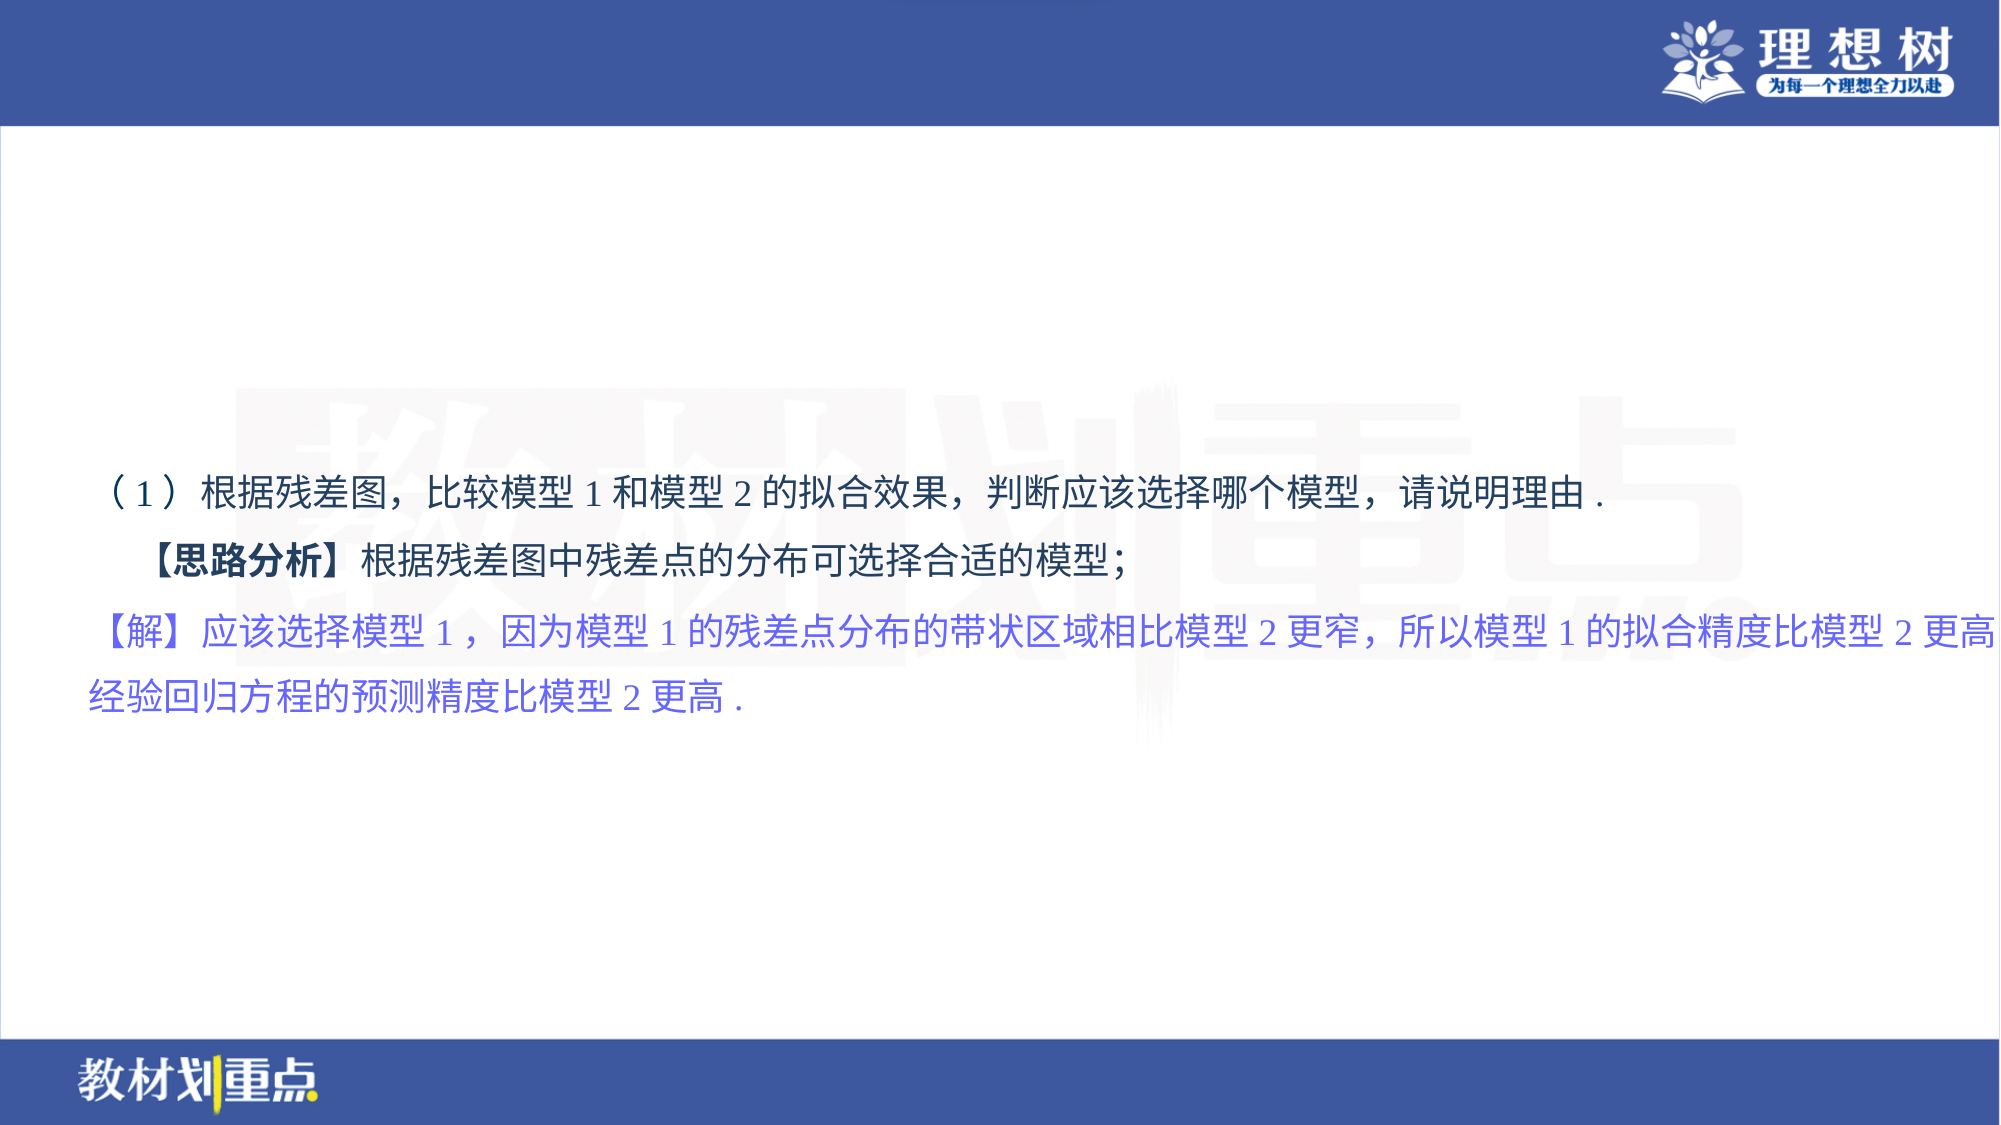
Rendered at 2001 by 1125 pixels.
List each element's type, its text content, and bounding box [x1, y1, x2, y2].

text_box 【解】应该选择模型1，因为模型1的残差点分布的带状区域相比模型2更窄，所以模型1的拟合精度比模型2更高， 经验回归方程的预测精度比模型2更高. [88, 584, 1911, 712]
picture [0, 0, 2000, 1125]
text_box 【思路分析】根据残差图中残差点的分布可选择合适的模型； [88, 515, 1911, 575]
text_box （1）根据残差图，比较模型1和模型2的拟合效果，判断应该选择哪个模型，请说明理由. [88, 447, 1911, 507]
